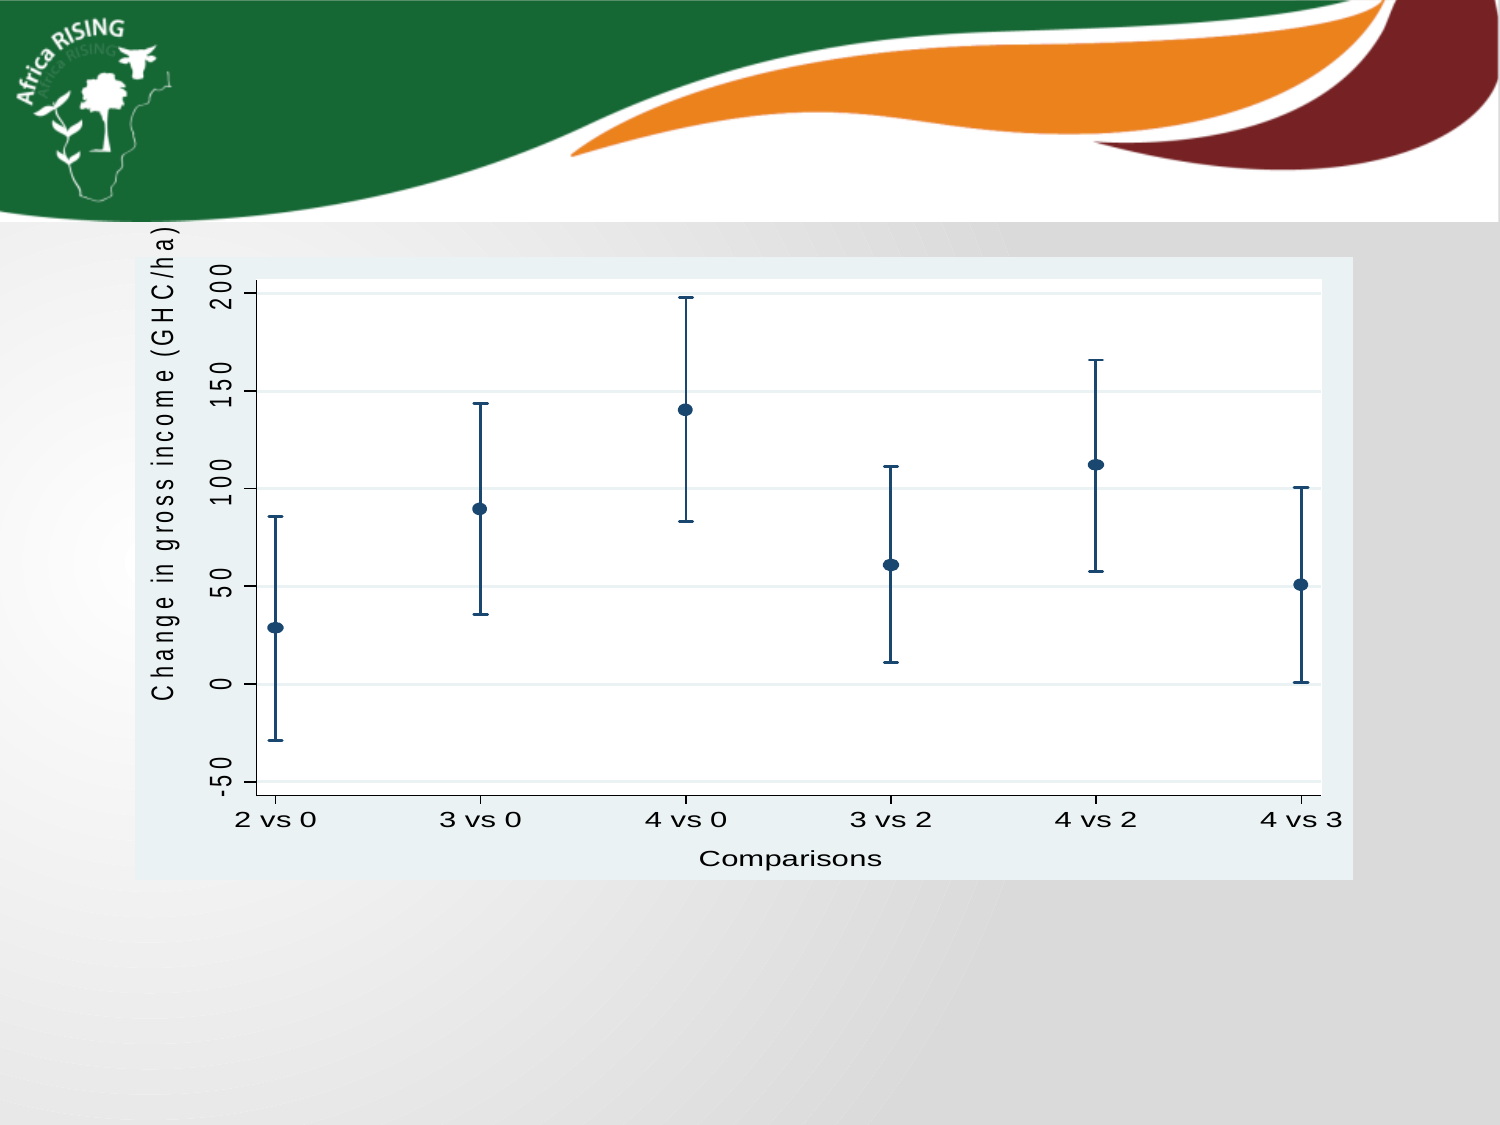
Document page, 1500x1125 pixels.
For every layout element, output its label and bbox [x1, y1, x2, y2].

picture [0, 0, 1499, 222]
picture [124, 249, 1363, 888]
